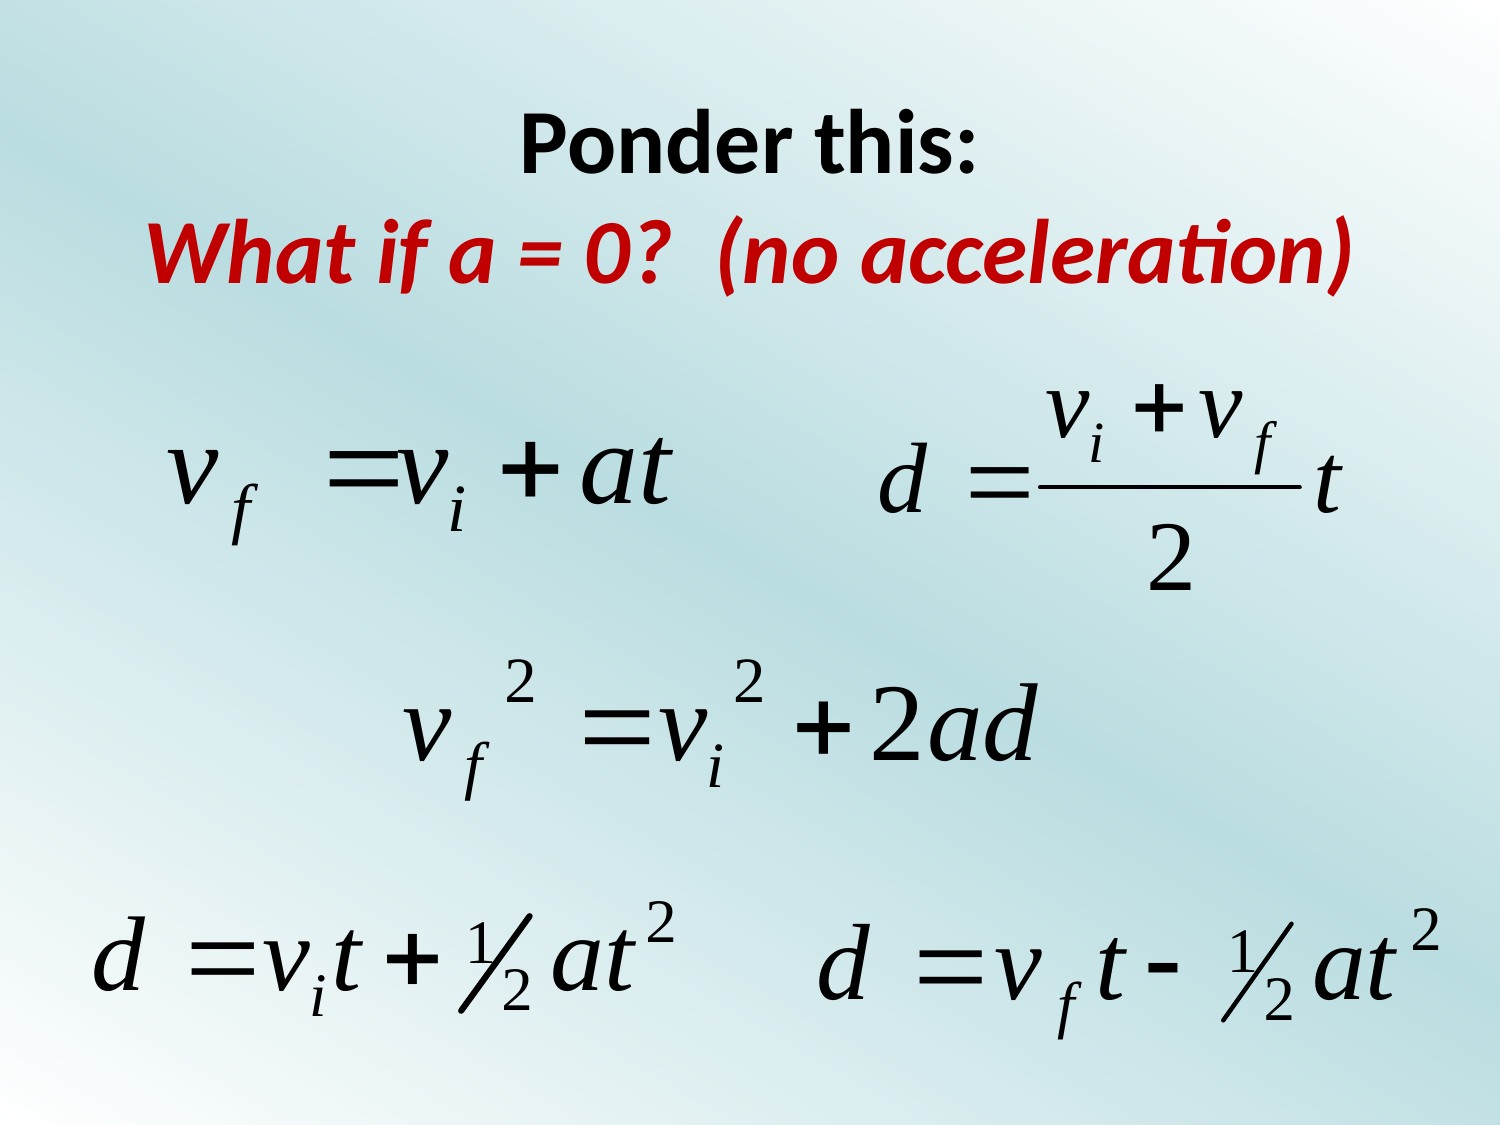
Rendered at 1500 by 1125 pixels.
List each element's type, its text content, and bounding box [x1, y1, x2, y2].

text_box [799, 881, 1463, 1063]
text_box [74, 874, 695, 1044]
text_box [387, 630, 1073, 826]
text_box Ponder this: What if a = 0? (no acceleration) [112, 74, 1388, 310]
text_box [862, 337, 1363, 613]
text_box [149, 387, 701, 571]
